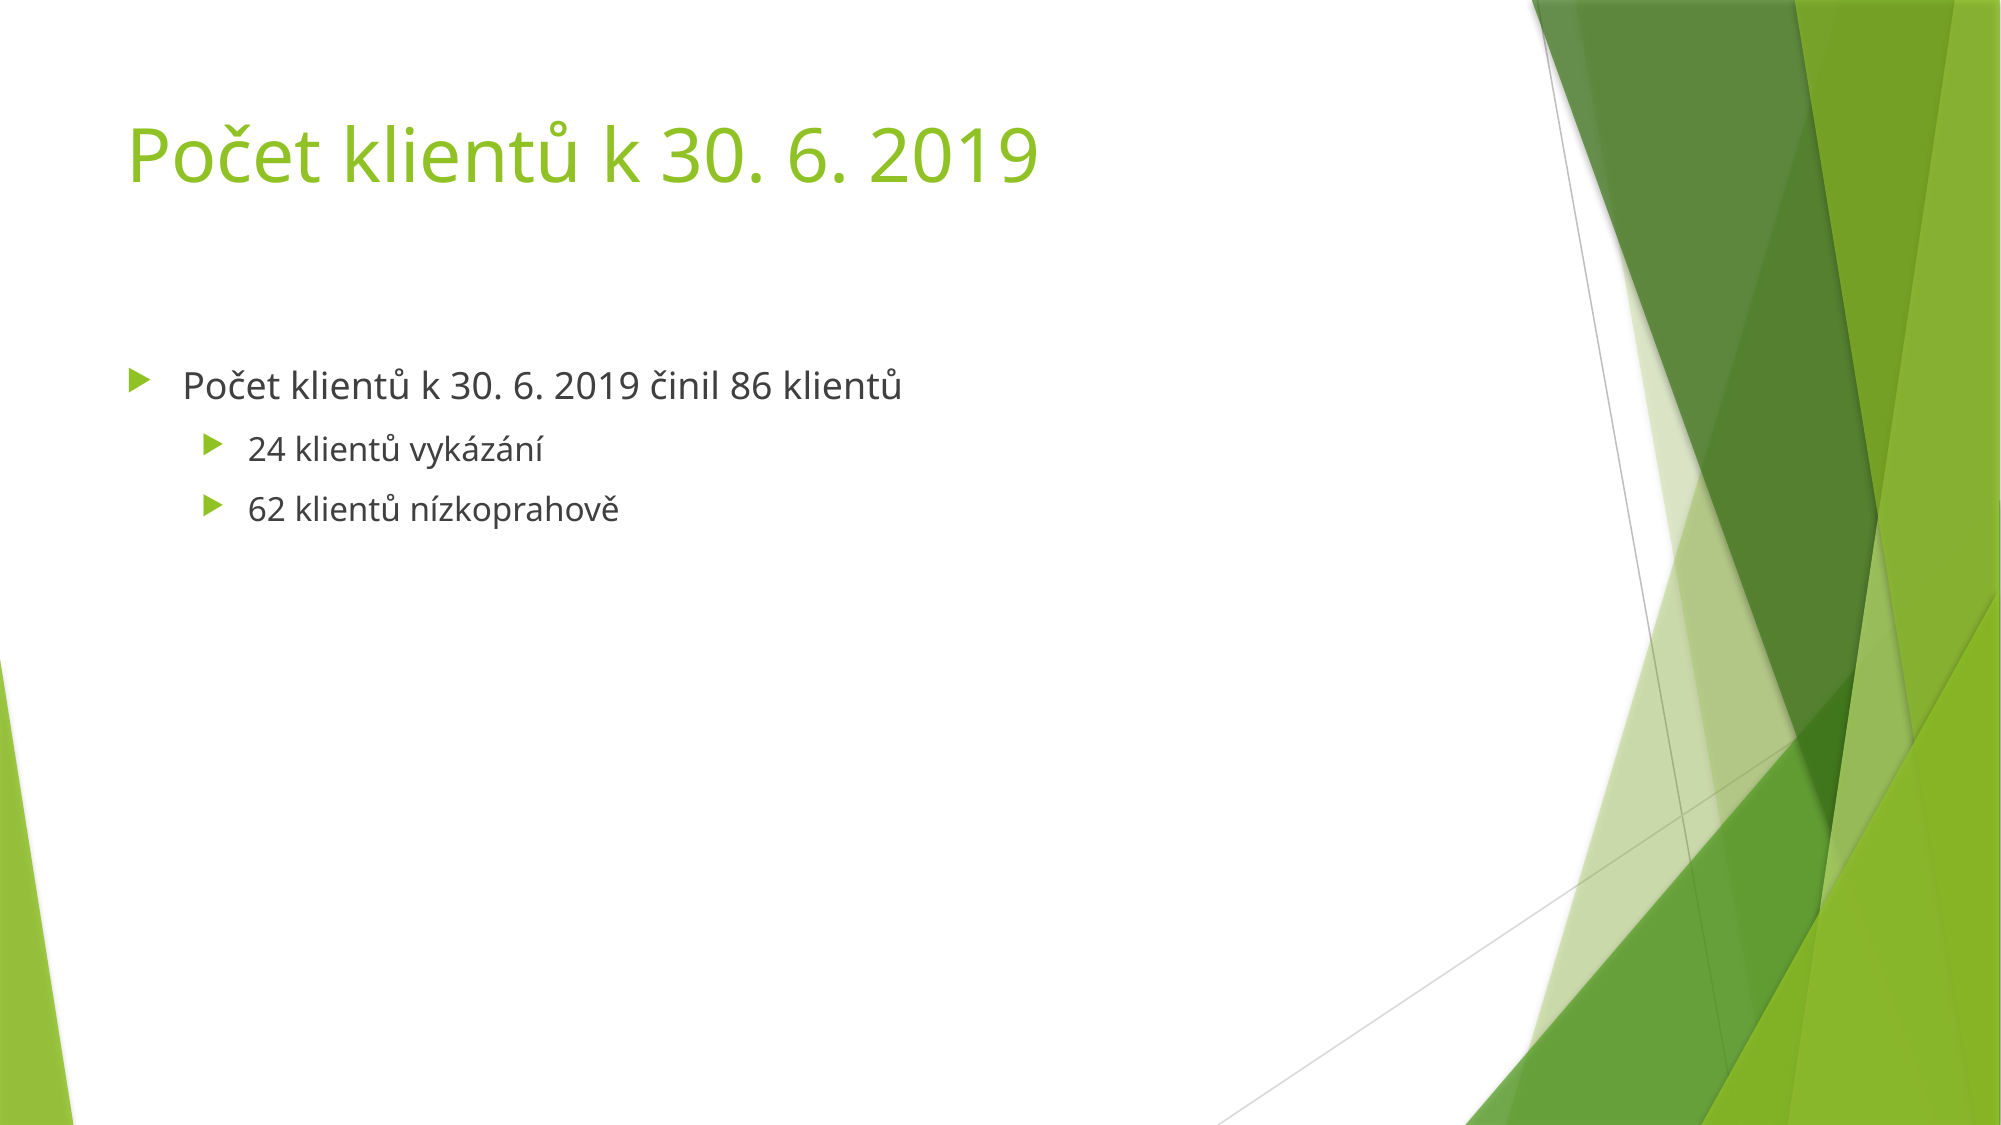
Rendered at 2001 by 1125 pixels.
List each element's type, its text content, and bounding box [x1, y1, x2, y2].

list Počet klientů k 30. 6. 2019 činil 86 klientů 24 klientů vykázání 62 klientů nízkoprahově [111, 354, 1522, 992]
title Počet klientů k 30. 6. 2019 [111, 99, 1522, 317]
